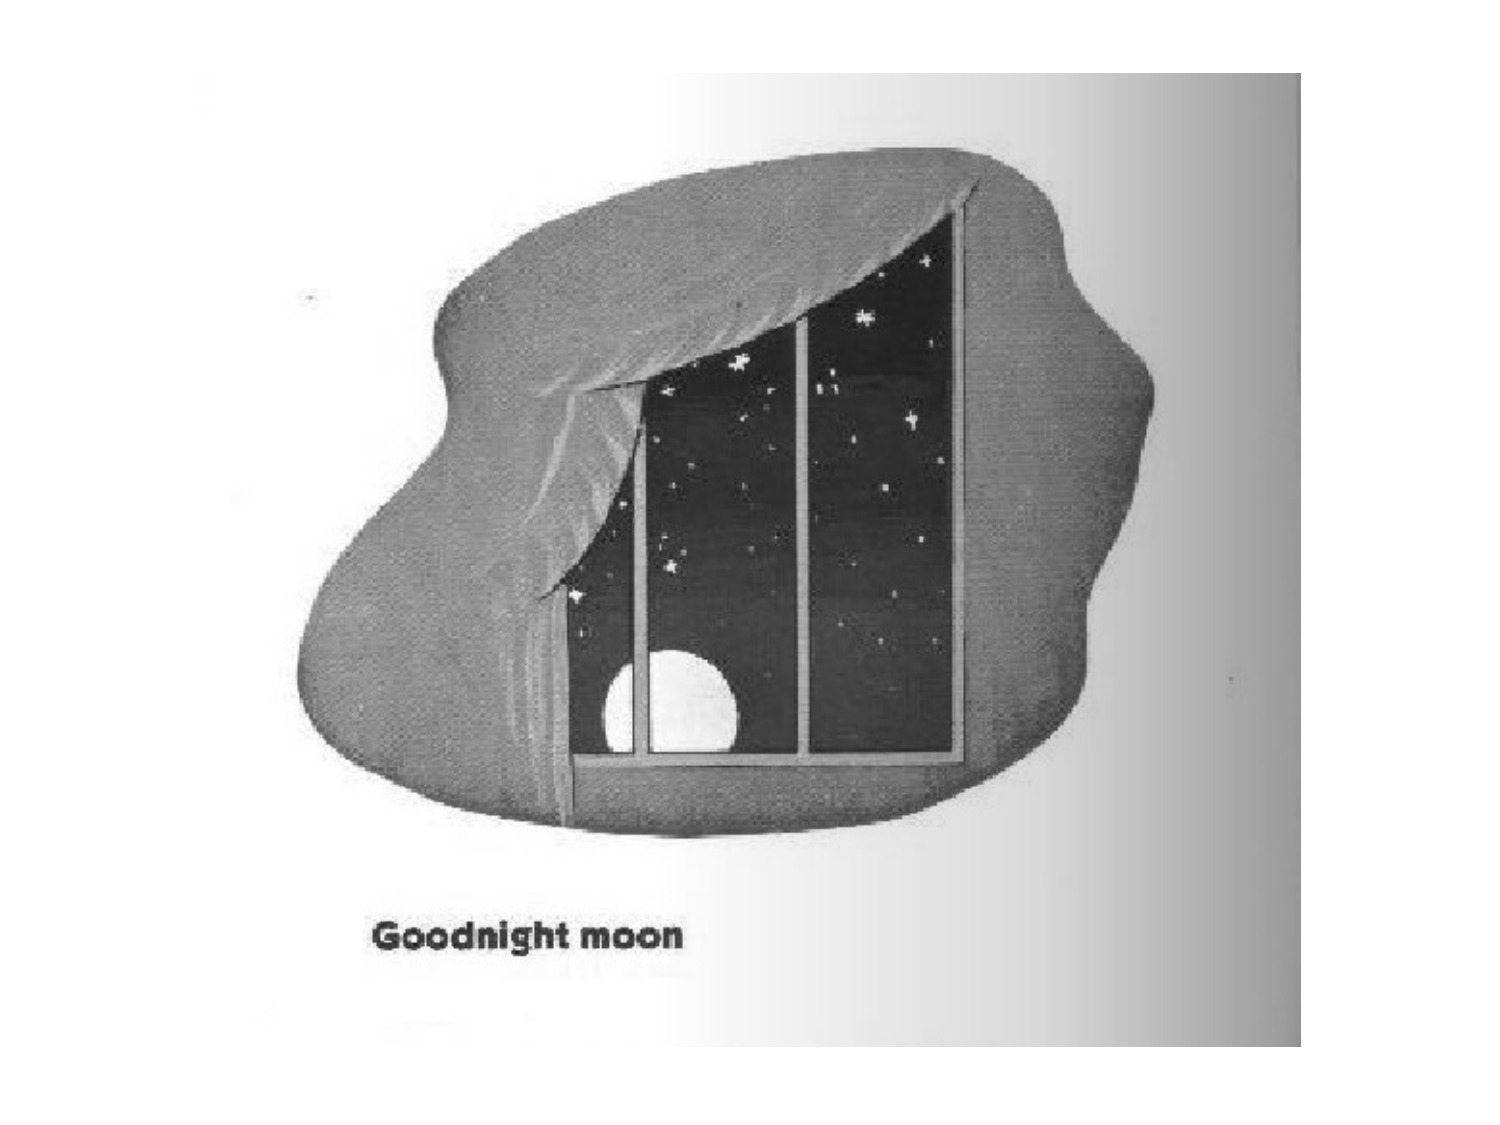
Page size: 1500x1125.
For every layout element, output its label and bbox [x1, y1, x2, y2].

picture [194, 73, 1301, 1047]
